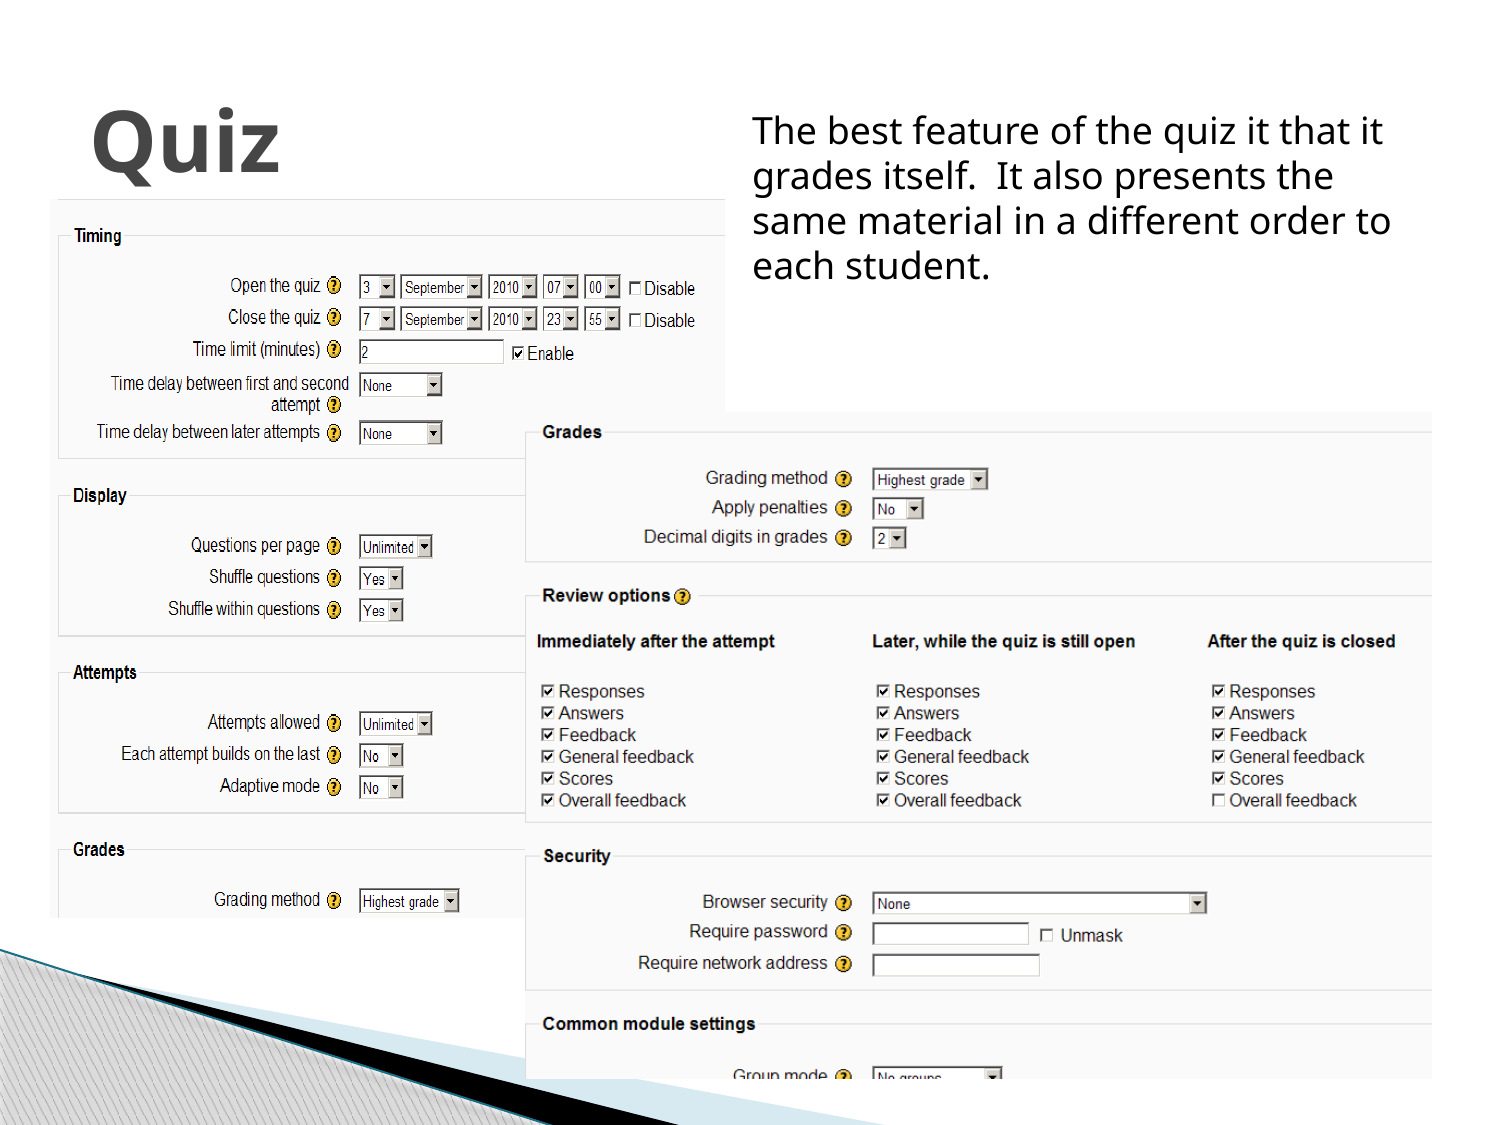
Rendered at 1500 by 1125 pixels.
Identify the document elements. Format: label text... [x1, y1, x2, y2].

picture [524, 412, 1432, 1079]
text_box The best feature of the quiz it that it grades itself. It also presents the same material in a different order to each student. [737, 99, 1425, 295]
title Quiz [75, 45, 1425, 233]
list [49, 199, 726, 918]
